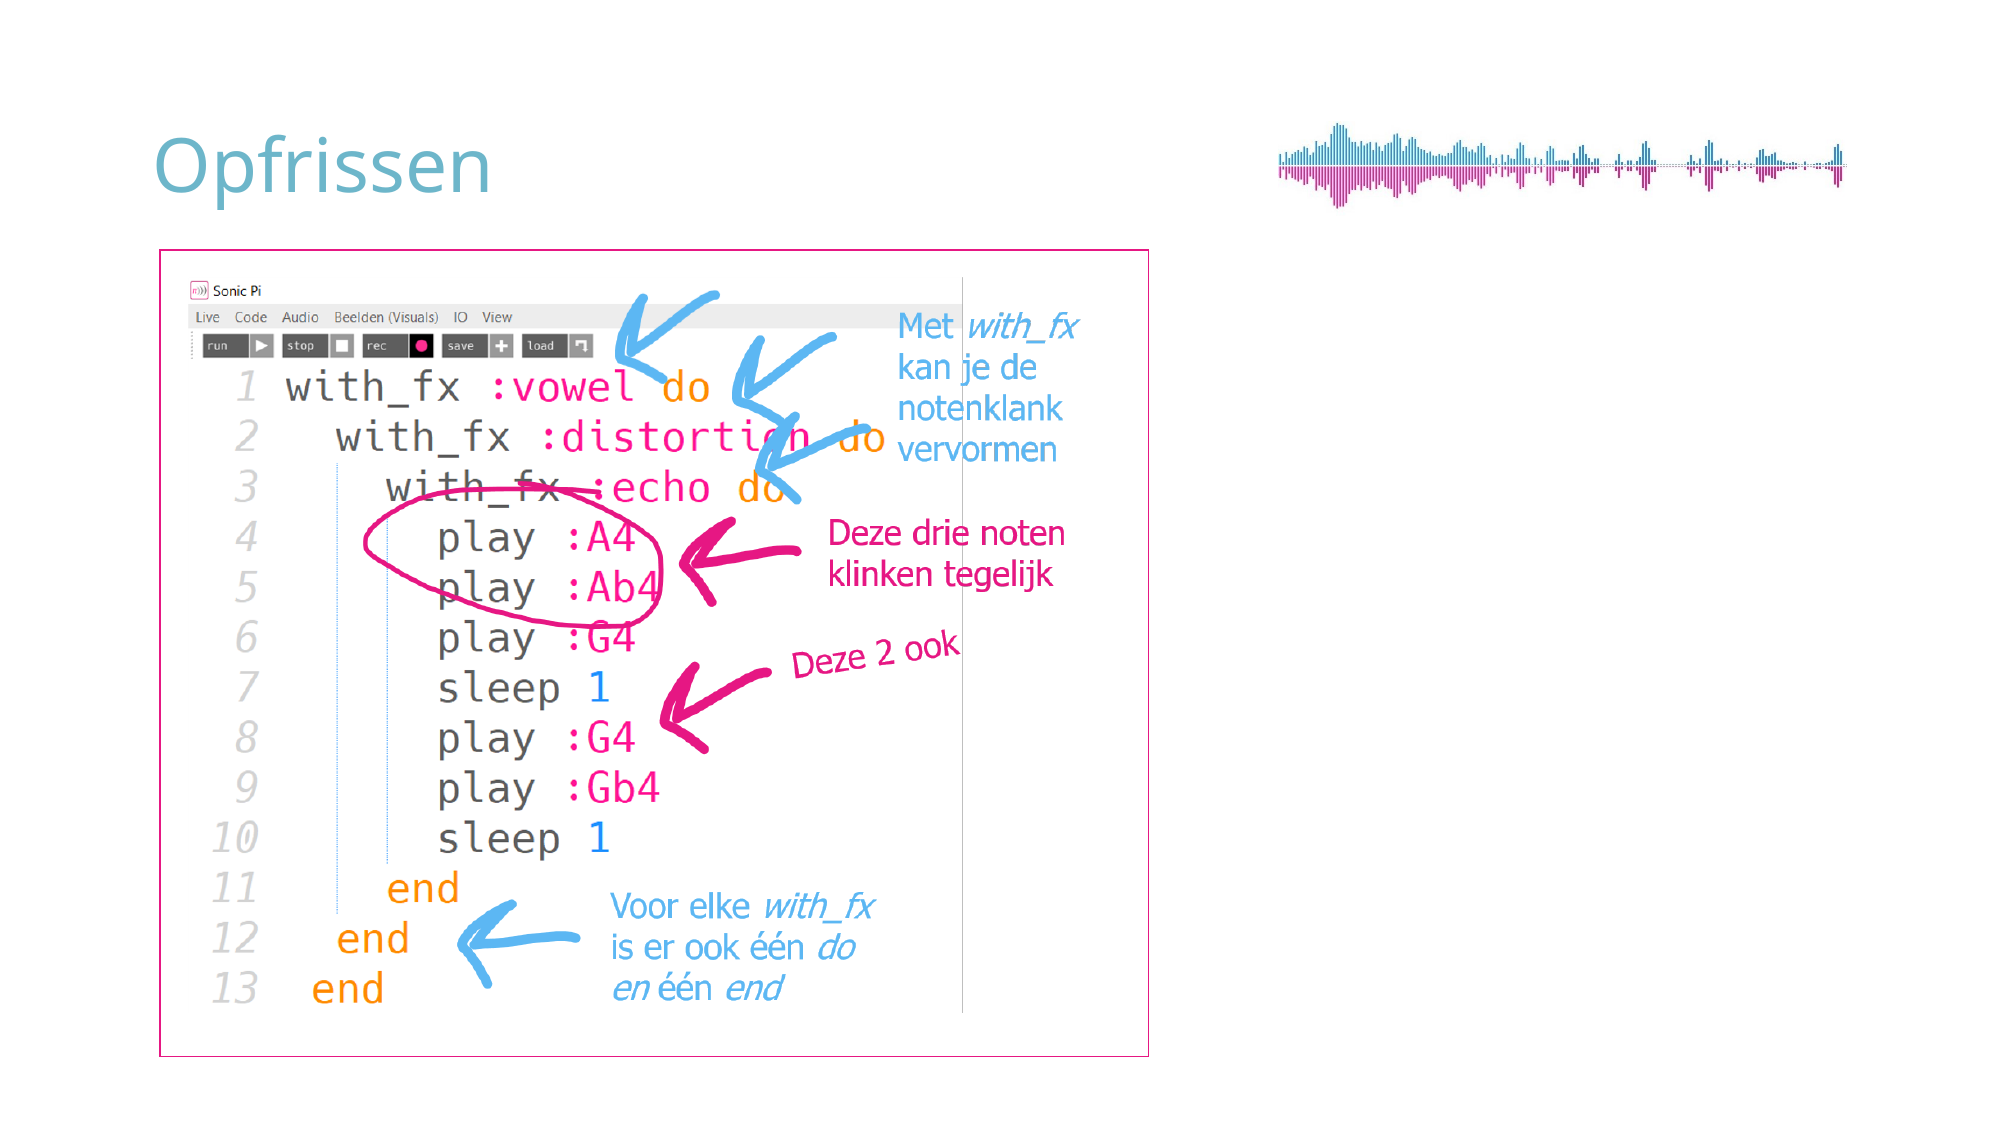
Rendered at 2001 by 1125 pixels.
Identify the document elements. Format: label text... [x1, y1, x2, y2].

title Opfrissen [137, 59, 1863, 278]
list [159, 249, 1149, 1057]
